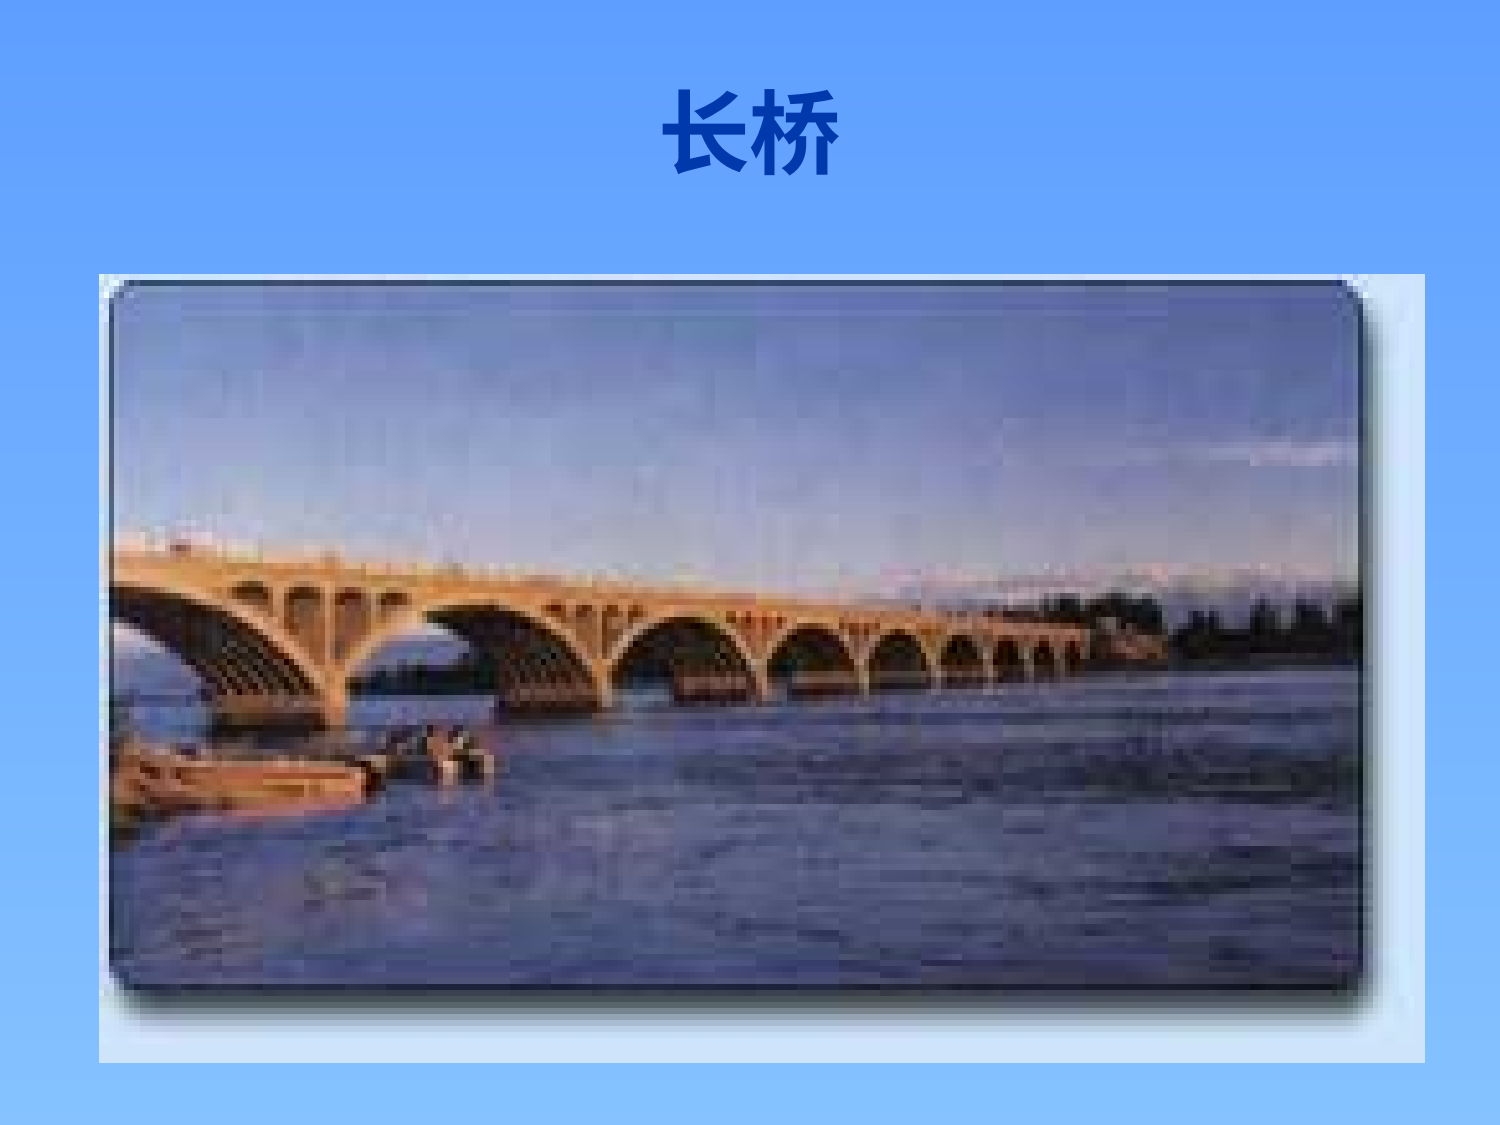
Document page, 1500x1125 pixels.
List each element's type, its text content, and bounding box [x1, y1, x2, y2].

picture [99, 274, 1426, 1063]
title 长桥 [49, 37, 1451, 225]
